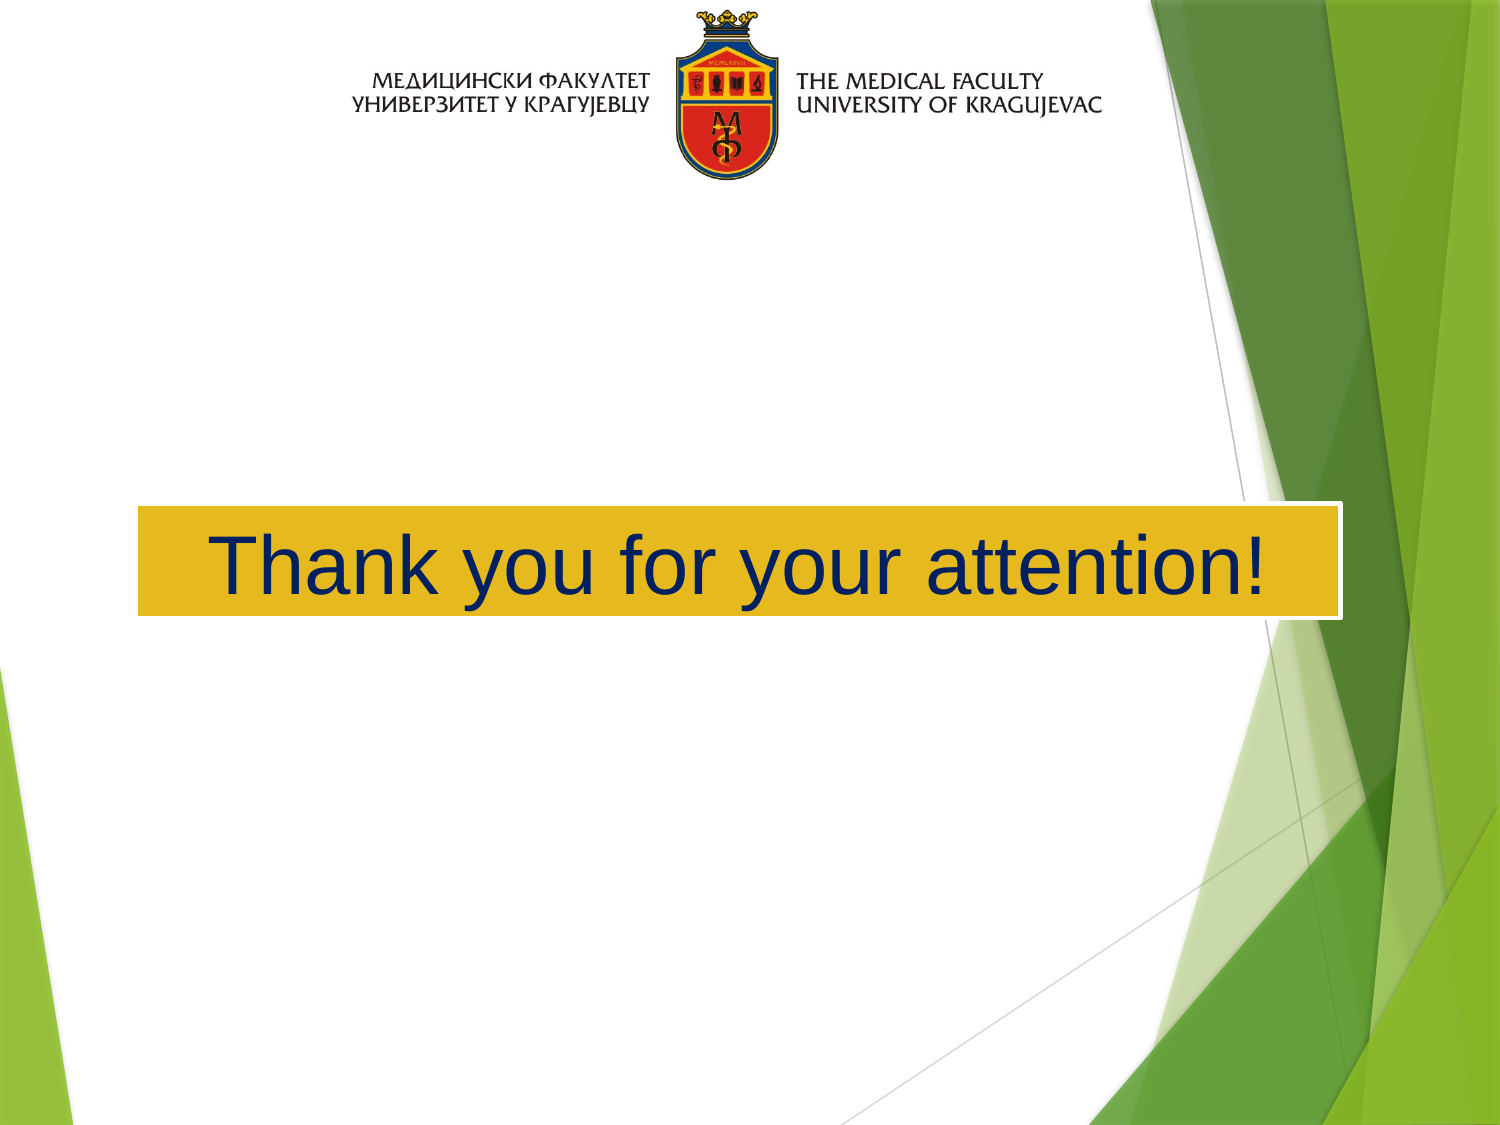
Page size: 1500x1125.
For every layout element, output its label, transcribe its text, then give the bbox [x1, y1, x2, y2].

text_box Thank you for your attention! [134, 501, 1343, 620]
picture [328, 0, 1125, 191]
